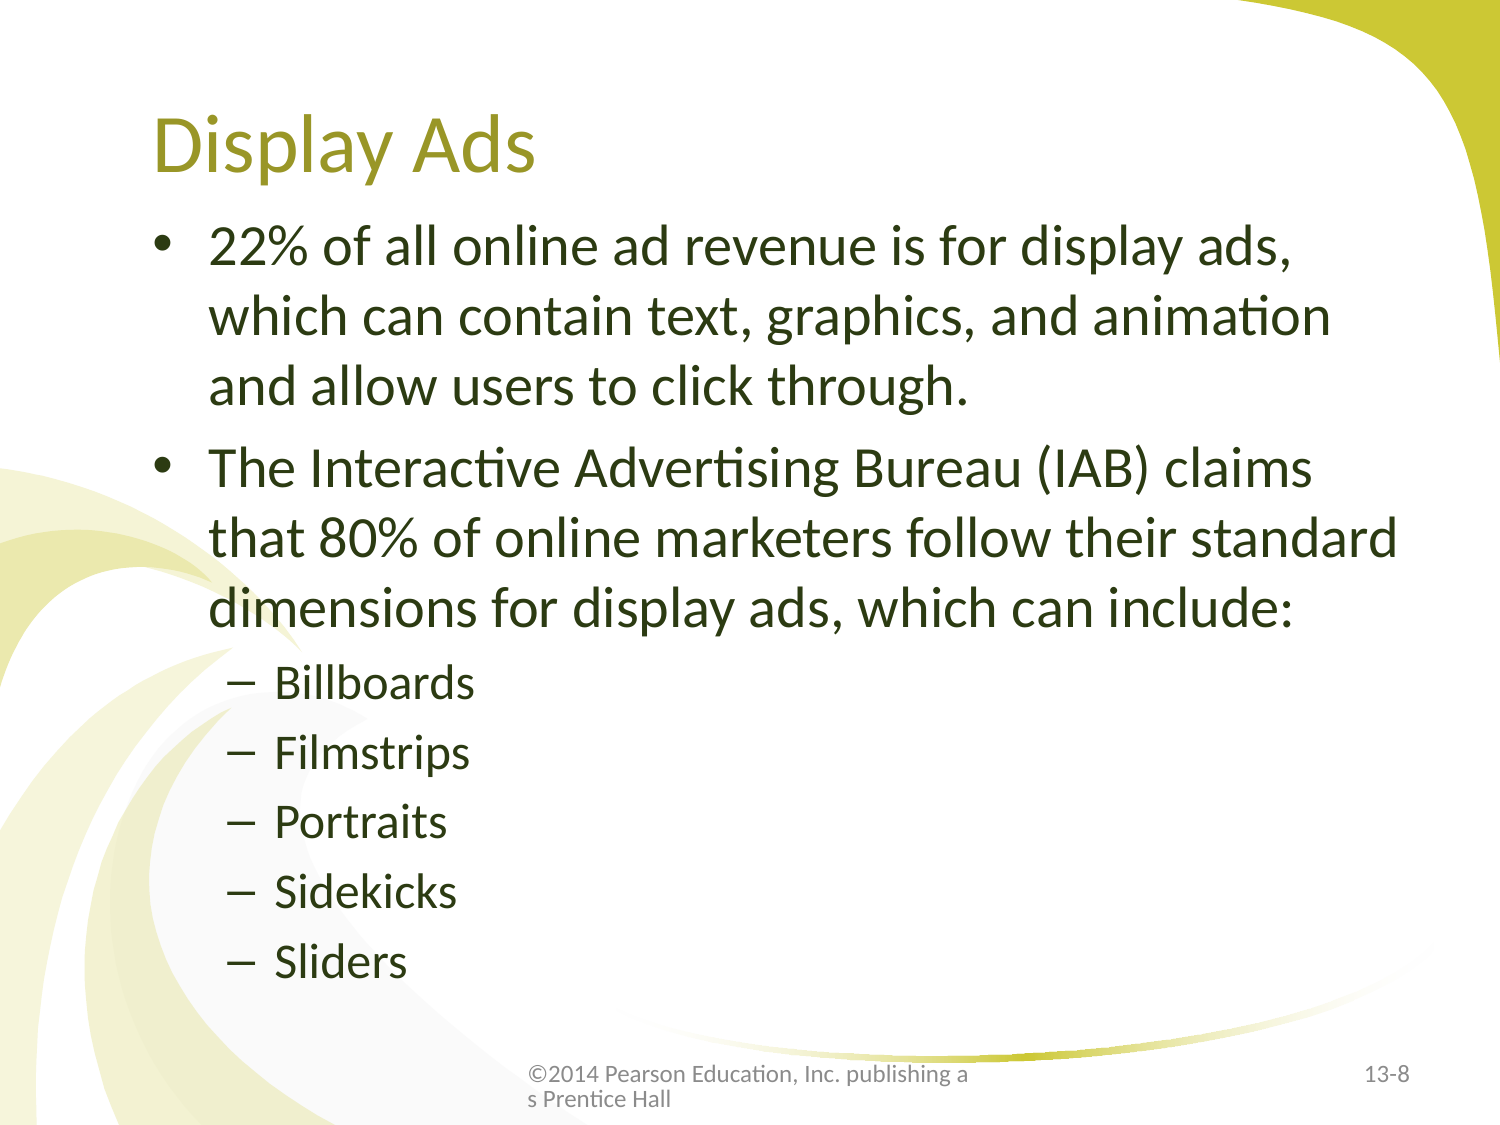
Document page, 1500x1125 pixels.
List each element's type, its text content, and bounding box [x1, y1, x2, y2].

title Display Ads [137, 45, 1425, 200]
slide_number 13-8 [1074, 1042, 1425, 1103]
footer ©2014 Pearson Education, Inc. publishing as Prentice Hall [512, 1042, 988, 1103]
list 22% of all online ad revenue is for display ads, which can contain text, graphics, and animation and allow users to click through. The Interactive Advertising Bureau (IAB) claims that 80% of online marketers follow their standard dimensions for display ads, which can include: Billboards Filmstrips Portraits Sidekicks Sliders [137, 200, 1425, 1005]
